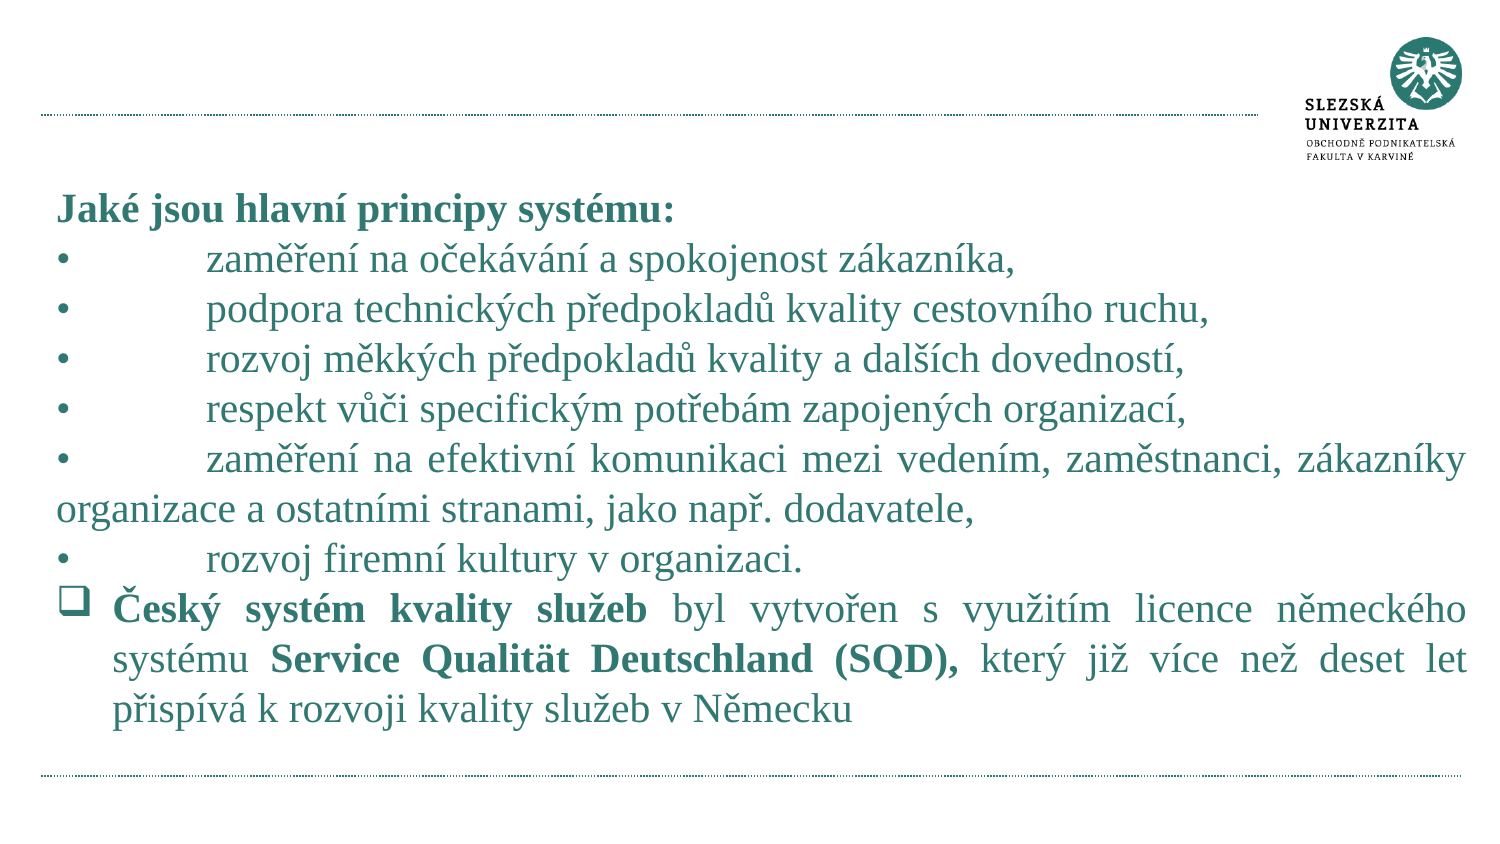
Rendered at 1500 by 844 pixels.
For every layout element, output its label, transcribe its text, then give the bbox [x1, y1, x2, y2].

picture [1305, 37, 1462, 160]
text_box Jaké jsou hlavní principy systému: • zaměření na očekávání a spokojenost zákazníka, • podpora technických předpokladů kvality cestovního ruchu, • rozvoj měkkých předpokladů kvality a dalších dovedností, • respekt vůči specifickým potřebám zapojených organizací, • zaměření na efektivní komunikaci mezi vedením, zaměstnanci, zákazníky organizace a ostatními stranami, jako např. dodavatele, • rozvoj firemní kultury v organizaci. Český systém kvality služeb byl vytvořen s využitím licence německého systému Service Qualität Deutschland (SQD), který již více než deset let přispívá k rozvoji kvality služeb v Německu [41, 173, 1483, 789]
